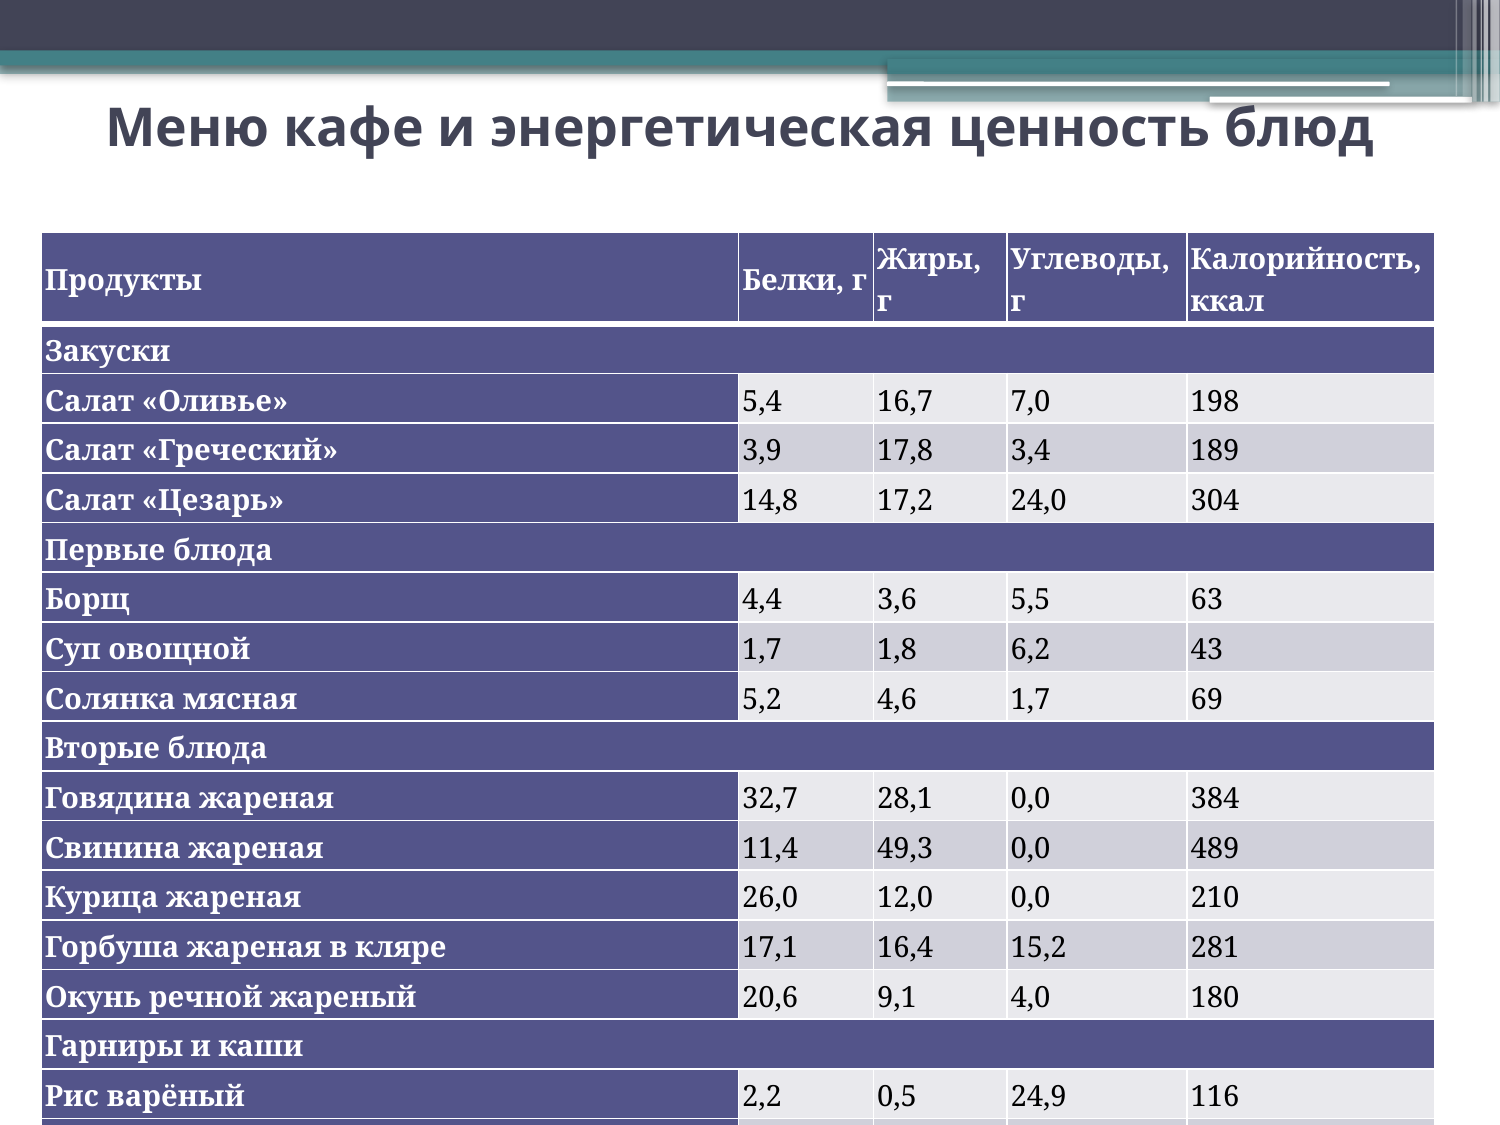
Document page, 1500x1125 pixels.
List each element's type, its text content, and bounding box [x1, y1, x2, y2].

table_cell 116 [1188, 1070, 1434, 1118]
table_cell Говядина жареная [42, 772, 738, 820]
table_cell 69 [1188, 672, 1434, 720]
table_cell Борщ [42, 573, 738, 621]
table_header Углеводы, г [1008, 233, 1186, 321]
table_cell 0,0 [1008, 772, 1186, 820]
table_cell 5,2 [739, 672, 873, 720]
table_cell 304 [1188, 474, 1434, 522]
table_cell Солянка мясная [42, 672, 738, 720]
table_cell 12,0 [874, 871, 1006, 919]
table_cell 1,8 [874, 623, 1006, 671]
table_cell 5,4 [739, 374, 873, 422]
table_cell 2,2 [739, 1070, 873, 1118]
table_cell 24,9 [1008, 1070, 1186, 1118]
table_cell 17,8 [874, 424, 1006, 472]
table_cell Закуски [42, 327, 1434, 373]
table_cell Свинина жареная [42, 821, 738, 869]
table_cell 11,4 [739, 821, 873, 869]
table_header Жиры, г [874, 233, 1006, 321]
table_header Продукты [42, 233, 738, 321]
table_cell Салат «Оливье» [42, 374, 738, 422]
table_cell 16,4 [874, 921, 1006, 969]
table_cell 17,1 [739, 921, 873, 969]
table_cell Вторые блюда [42, 722, 1434, 770]
table_cell 16,7 [874, 374, 1006, 422]
table_cell 14,8 [739, 474, 873, 522]
table_cell Горбуша жареная в кляре [42, 921, 738, 969]
table_cell 26,0 [739, 871, 873, 919]
table_cell 4,6 [874, 672, 1006, 720]
table_cell 210 [1188, 871, 1434, 919]
table_cell 43 [1188, 623, 1434, 671]
table_cell 17,2 [874, 474, 1006, 522]
table_cell 49,3 [874, 821, 1006, 869]
table_cell 0,5 [874, 1070, 1006, 1118]
table_cell 384 [1188, 772, 1434, 820]
table_cell 63 [1188, 573, 1434, 621]
table_cell Окунь речной жареный [42, 970, 738, 1018]
table_cell 32,7 [739, 772, 873, 820]
table_header Белки, г [739, 233, 873, 321]
table_cell 3,4 [1008, 424, 1186, 472]
table_cell 7,0 [1008, 374, 1186, 422]
table_cell 0,0 [1008, 821, 1186, 869]
title Меню кафе и энергетическая ценность блюд [64, 78, 1415, 173]
table_cell Рис варёный [42, 1070, 738, 1118]
table_cell Первые блюда [42, 523, 1434, 571]
table_cell 28,1 [874, 772, 1006, 820]
table_cell 203 [1188, 1119, 1434, 1125]
table_cell 189 [1188, 424, 1434, 472]
table_cell Салат «Цезарь» [42, 474, 738, 522]
table_cell 180 [1188, 970, 1434, 1018]
table_cell 10,6 [874, 1119, 1006, 1125]
table_cell 3,7 [739, 1119, 873, 1125]
table_cell Курица жареная [42, 871, 738, 919]
table_header Калорийность, ккал [1188, 233, 1434, 321]
table_cell 15,2 [1008, 921, 1186, 969]
table_cell 5,5 [1008, 573, 1186, 621]
table_cell 24,0 [1008, 474, 1186, 522]
table_cell 3,6 [874, 573, 1006, 621]
table_cell Гарниры и каши [42, 1020, 1434, 1068]
table_cell 0,0 [1008, 871, 1186, 919]
table_cell Салат «Греческий» [42, 424, 738, 472]
table_cell 4,4 [739, 573, 873, 621]
table_cell 198 [1188, 374, 1434, 422]
table_cell 489 [1188, 821, 1434, 869]
table_cell 4,0 [1008, 970, 1186, 1018]
table_cell 6,2 [1008, 623, 1186, 671]
table_cell 3,9 [739, 424, 873, 472]
table_cell 1,7 [1008, 672, 1186, 720]
table_cell 281 [1188, 921, 1434, 969]
table_cell 20,6 [739, 970, 873, 1018]
table_cell 1,7 [739, 623, 873, 671]
table_cell Суп овощной [42, 623, 738, 671]
table_cell 24,8 [1008, 1119, 1186, 1125]
table_cell Картофель жареный [42, 1119, 738, 1125]
table_cell 9,1 [874, 970, 1006, 1018]
